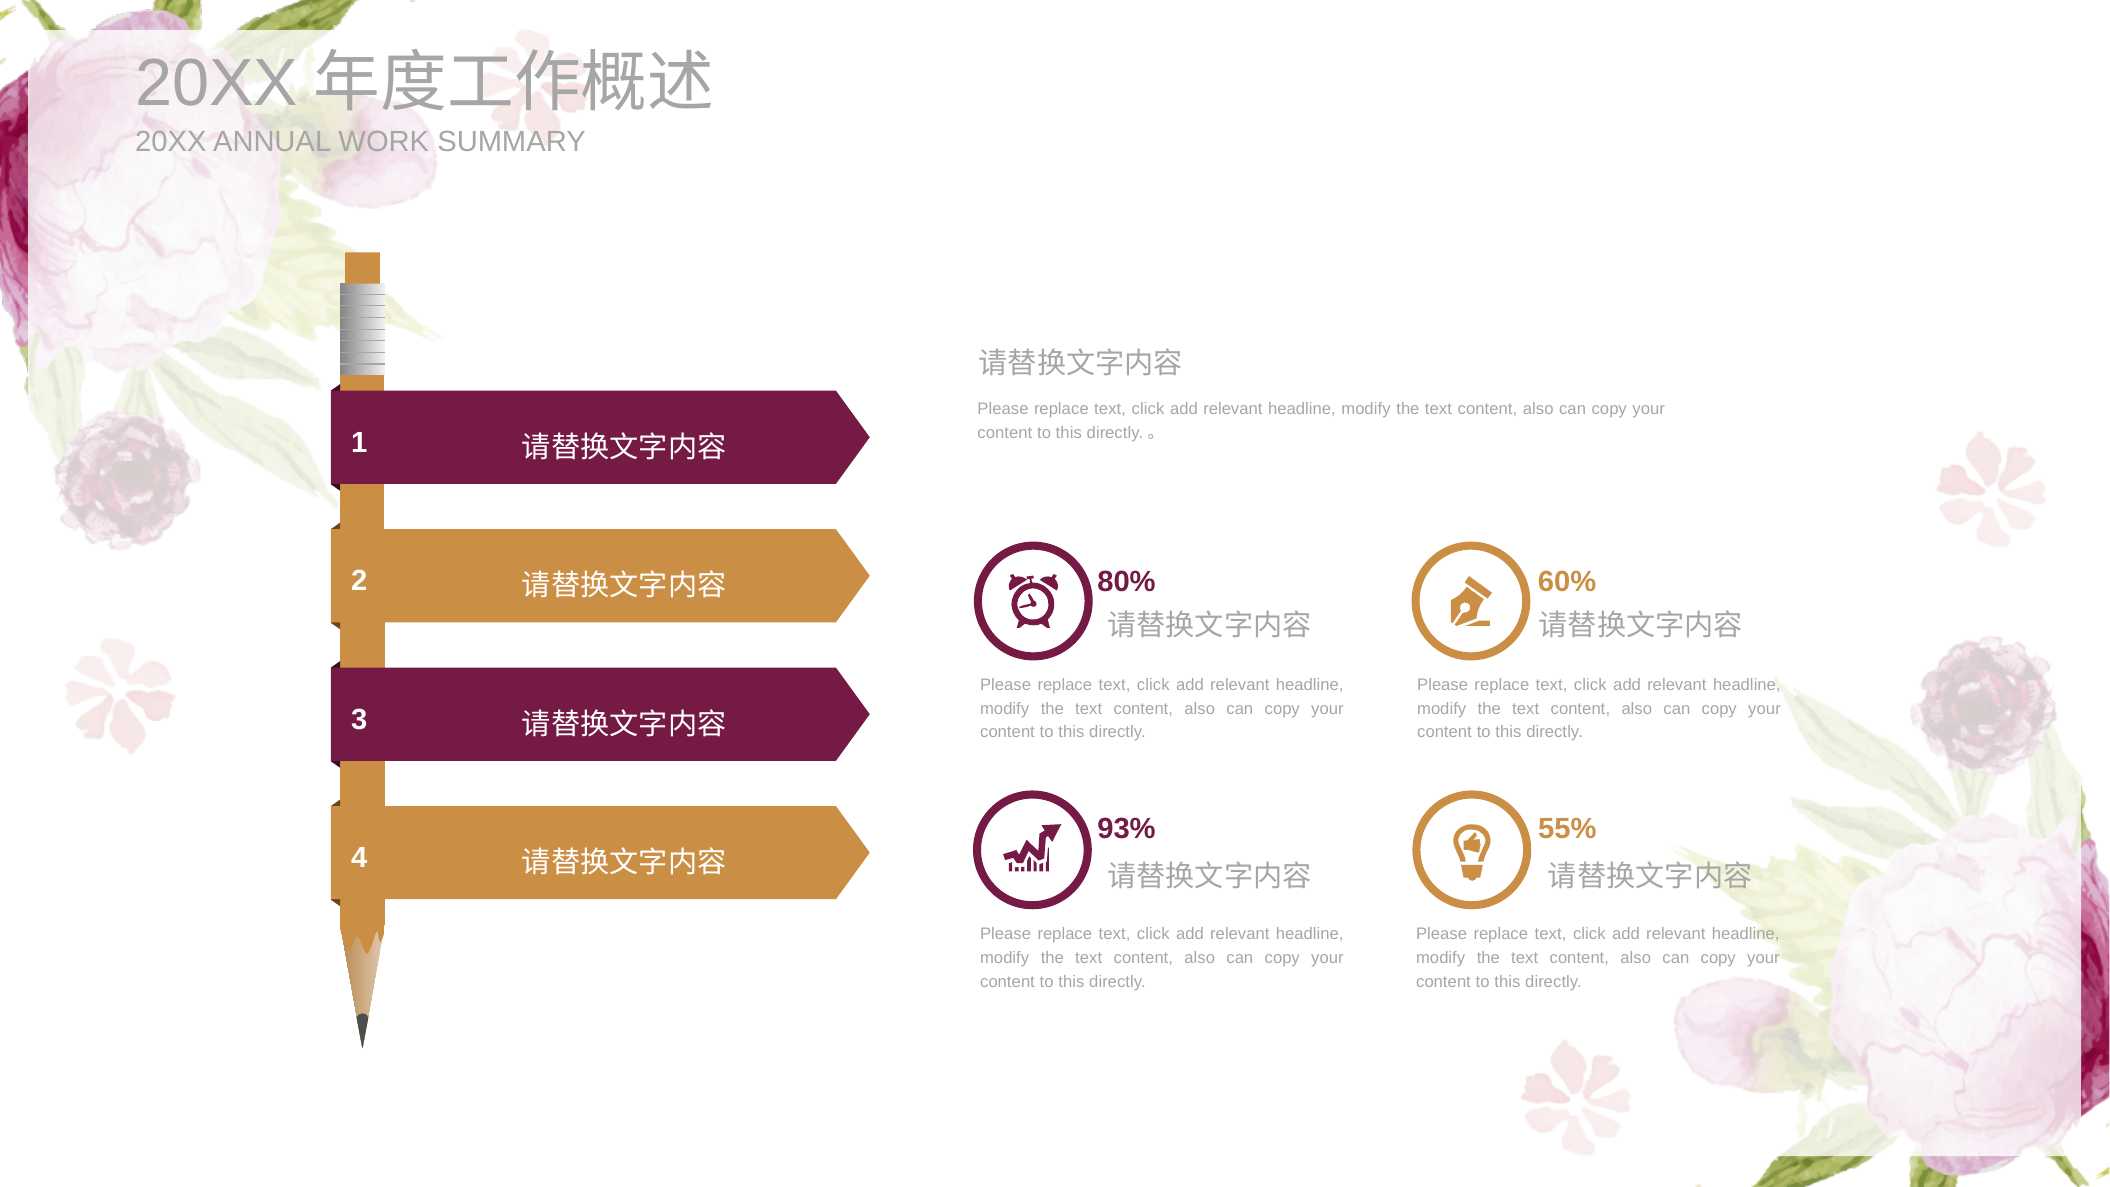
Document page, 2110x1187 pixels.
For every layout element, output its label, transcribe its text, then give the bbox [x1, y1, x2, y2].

text_box 20XX ANNUAL WORK SUMMARY [135, 122, 596, 158]
text_box [1039, 573, 1058, 591]
picture [0, 0, 2110, 1187]
text_box 80% [1082, 547, 1171, 605]
text_box [1008, 862, 1013, 872]
text_box [1045, 847, 1049, 872]
text_box [1033, 860, 1037, 872]
text_box Please replace text, click add relevant headline, modify the text content, also can copy your content to this directly. [965, 662, 1359, 749]
text_box 93% [1082, 795, 1171, 853]
text_box [971, 789, 1092, 911]
text_box [1411, 789, 1533, 911]
text_box 55% [1523, 795, 1612, 853]
text_box [1003, 824, 1062, 864]
text_box 20XX年度工作概述 [135, 38, 783, 119]
text_box [1460, 864, 1483, 881]
text_box 60% [1523, 547, 1612, 605]
text_box [1410, 540, 1523, 662]
text_box Please replace text, click add relevant headline, modify the text content, also can copy your content to this directly. [1402, 662, 1796, 749]
text_box 请替换文字内容 [1523, 592, 1759, 649]
text_box Please replace text, click add relevant headline, modify the text content, also can copy your content to this directly.。 [962, 386, 1681, 449]
text_box 请替换文字内容 [1533, 842, 1768, 900]
text_box 请替换文字内容 [963, 330, 1199, 386]
text_box [1450, 576, 1492, 626]
text_box [1453, 824, 1491, 862]
text_box Please replace text, click add relevant headline, modify the text content, also can copy your content to this directly. [965, 912, 1359, 999]
text_box 请替换文字内容 [1092, 592, 1328, 649]
text_box 请替换文字内容 [1092, 842, 1328, 900]
text_box [1027, 856, 1031, 872]
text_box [330, 252, 870, 1049]
text_box Please replace text, click add relevant headline, modify the text content, also can copy your content to this directly. [1401, 912, 1795, 999]
text_box [1039, 862, 1044, 872]
text_box [1008, 573, 1055, 628]
text_box [972, 540, 1092, 662]
